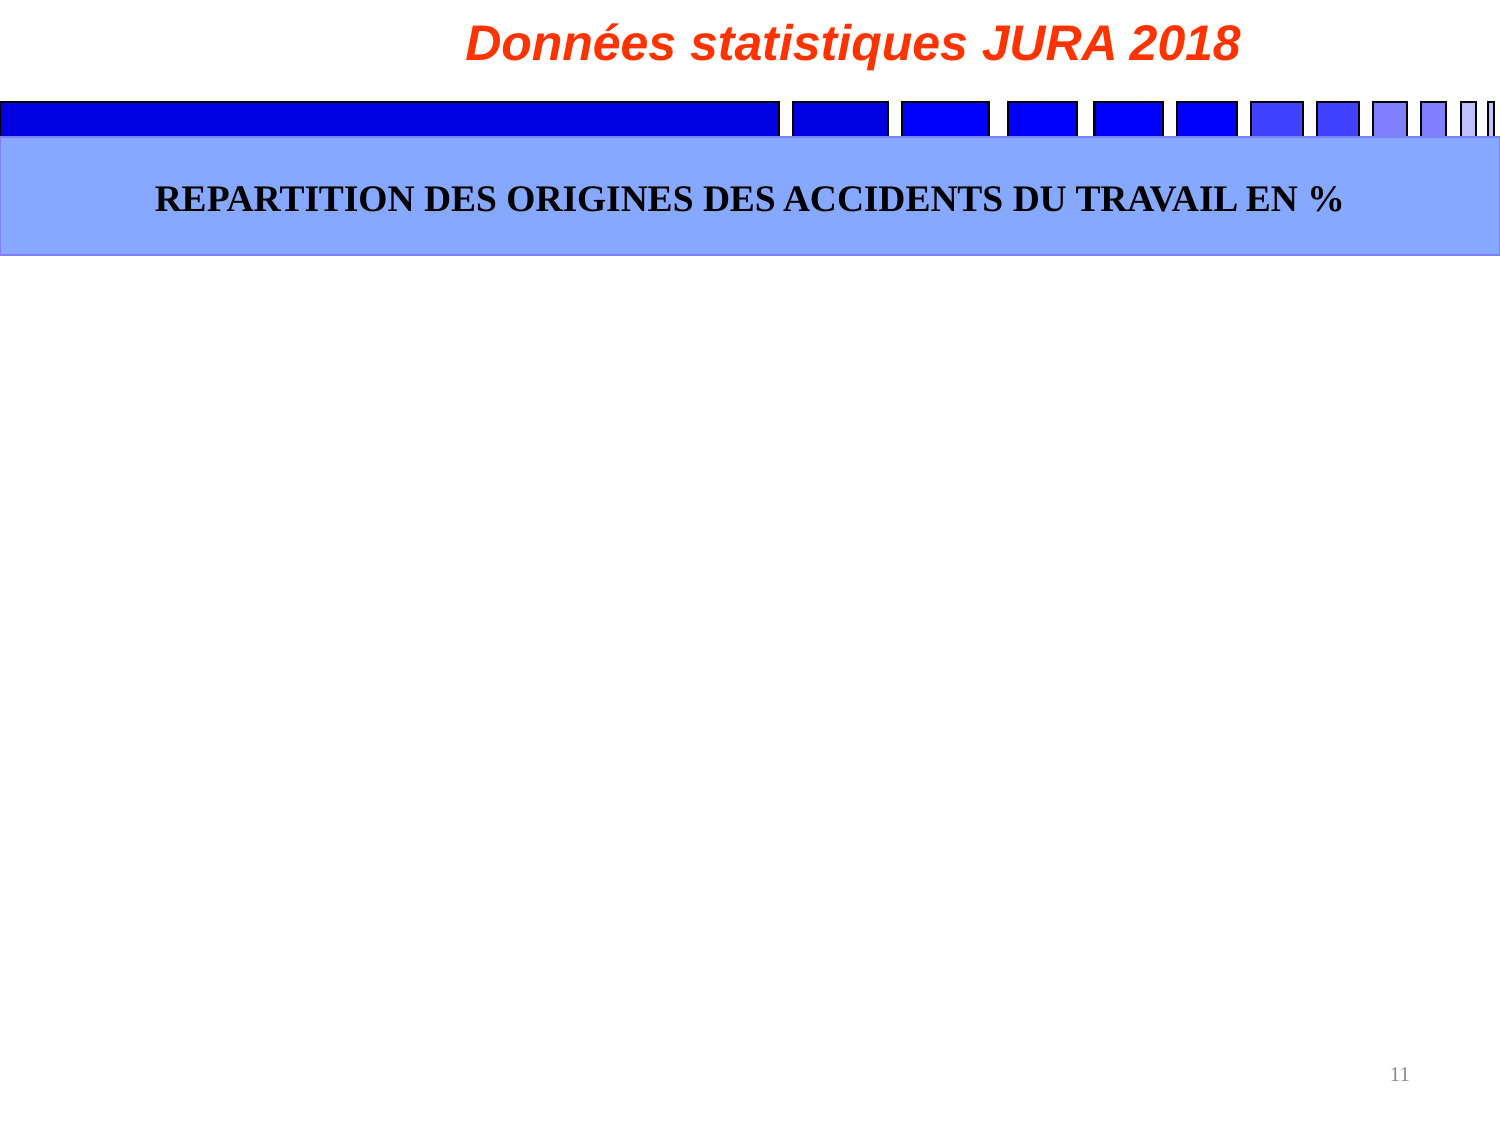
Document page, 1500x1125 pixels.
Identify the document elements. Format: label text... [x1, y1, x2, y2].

slide_number 11 [1074, 1042, 1425, 1103]
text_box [0, 101, 1495, 140]
text_box REPARTITION DES ORIGINES DES ACCIDENTS DU TRAVAIL EN % [0, 137, 1500, 256]
text_box Données statistiques JURA 2018 [230, 3, 1477, 78]
